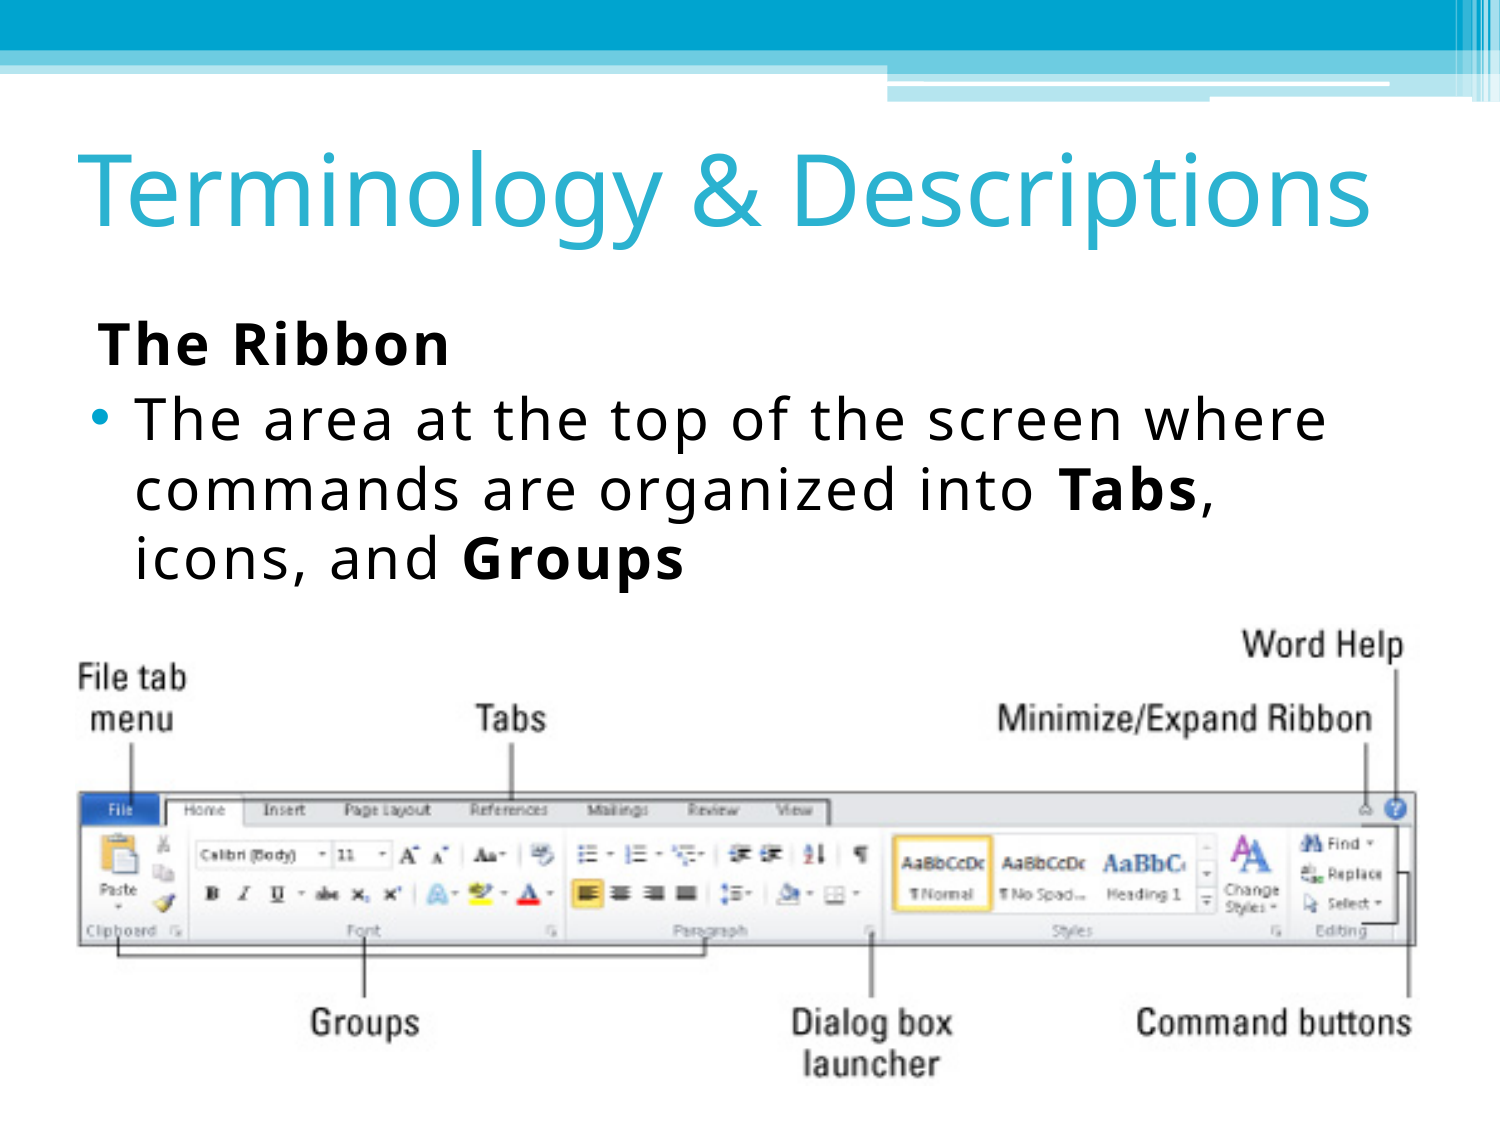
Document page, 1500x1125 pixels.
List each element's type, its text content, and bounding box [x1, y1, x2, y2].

list The Ribbon The area at the top of the screen where commands are organized into Tabs, icons, and Groups [75, 299, 1418, 624]
title Terminology & Descriptions [62, 99, 1405, 273]
picture [74, 624, 1420, 1086]
